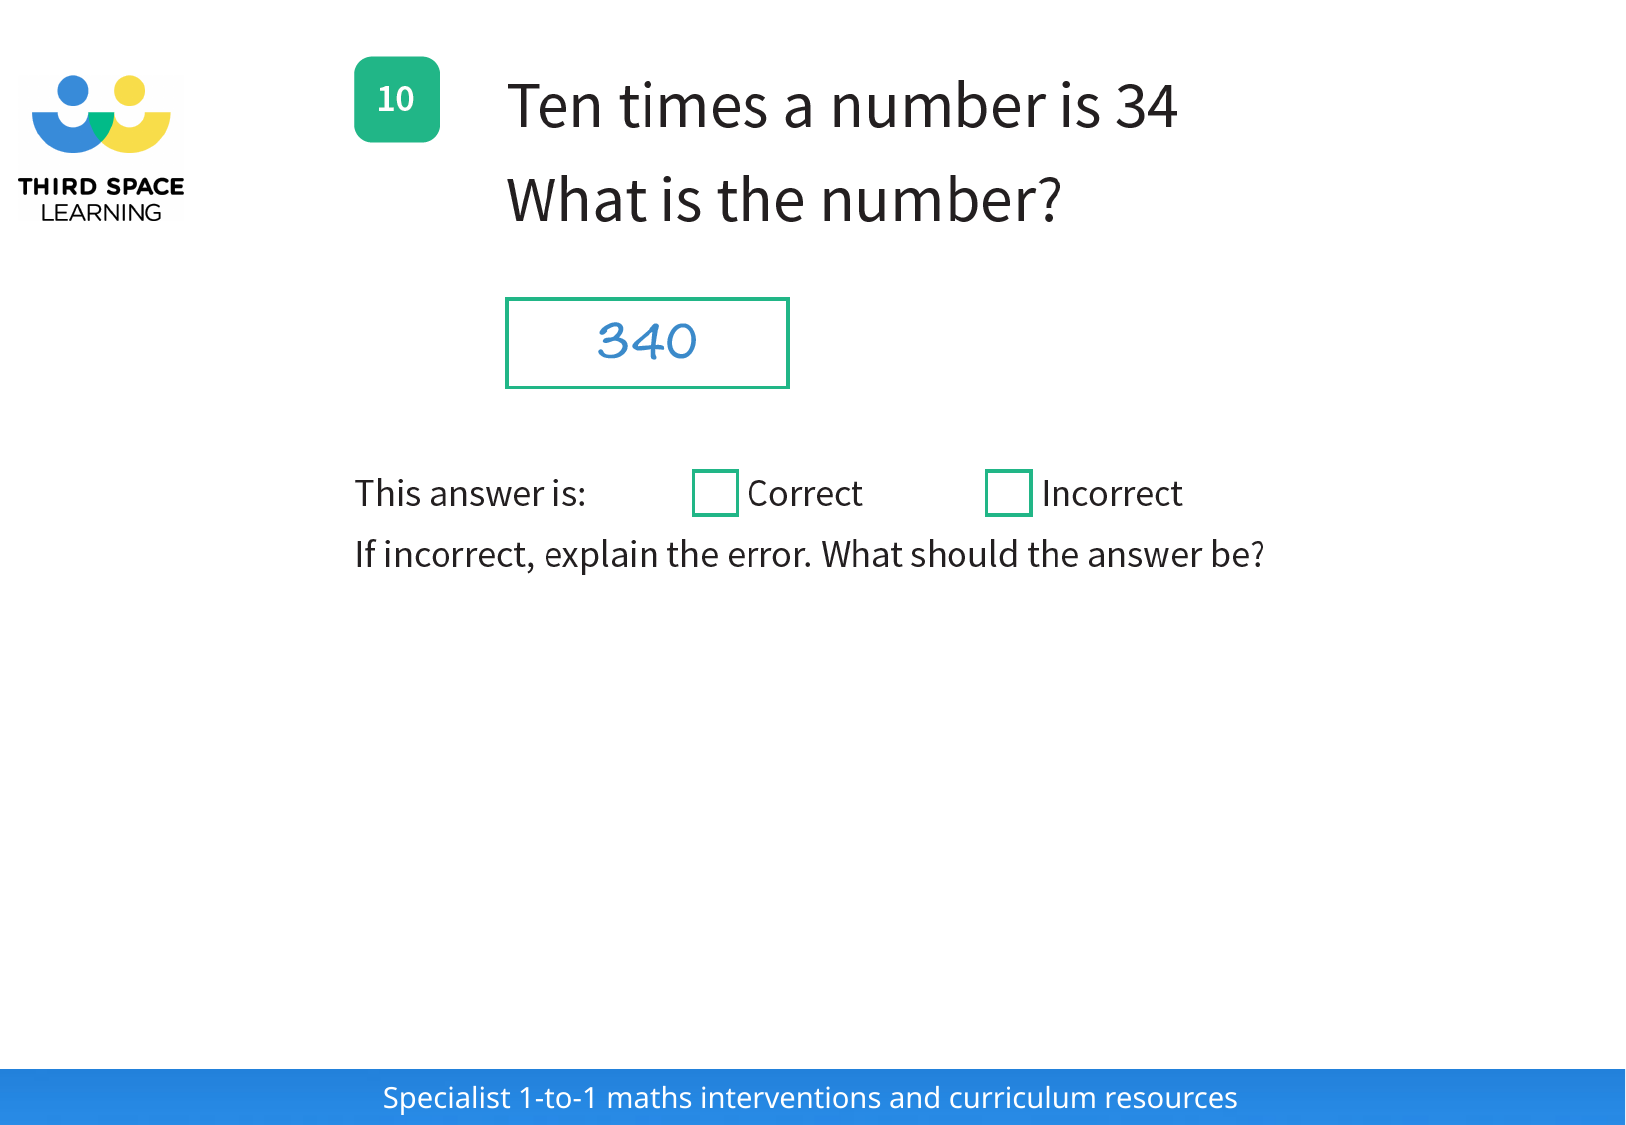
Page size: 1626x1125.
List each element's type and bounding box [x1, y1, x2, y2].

picture [0, 1069, 1626, 1125]
picture [344, 49, 1281, 582]
picture [18, 75, 184, 221]
